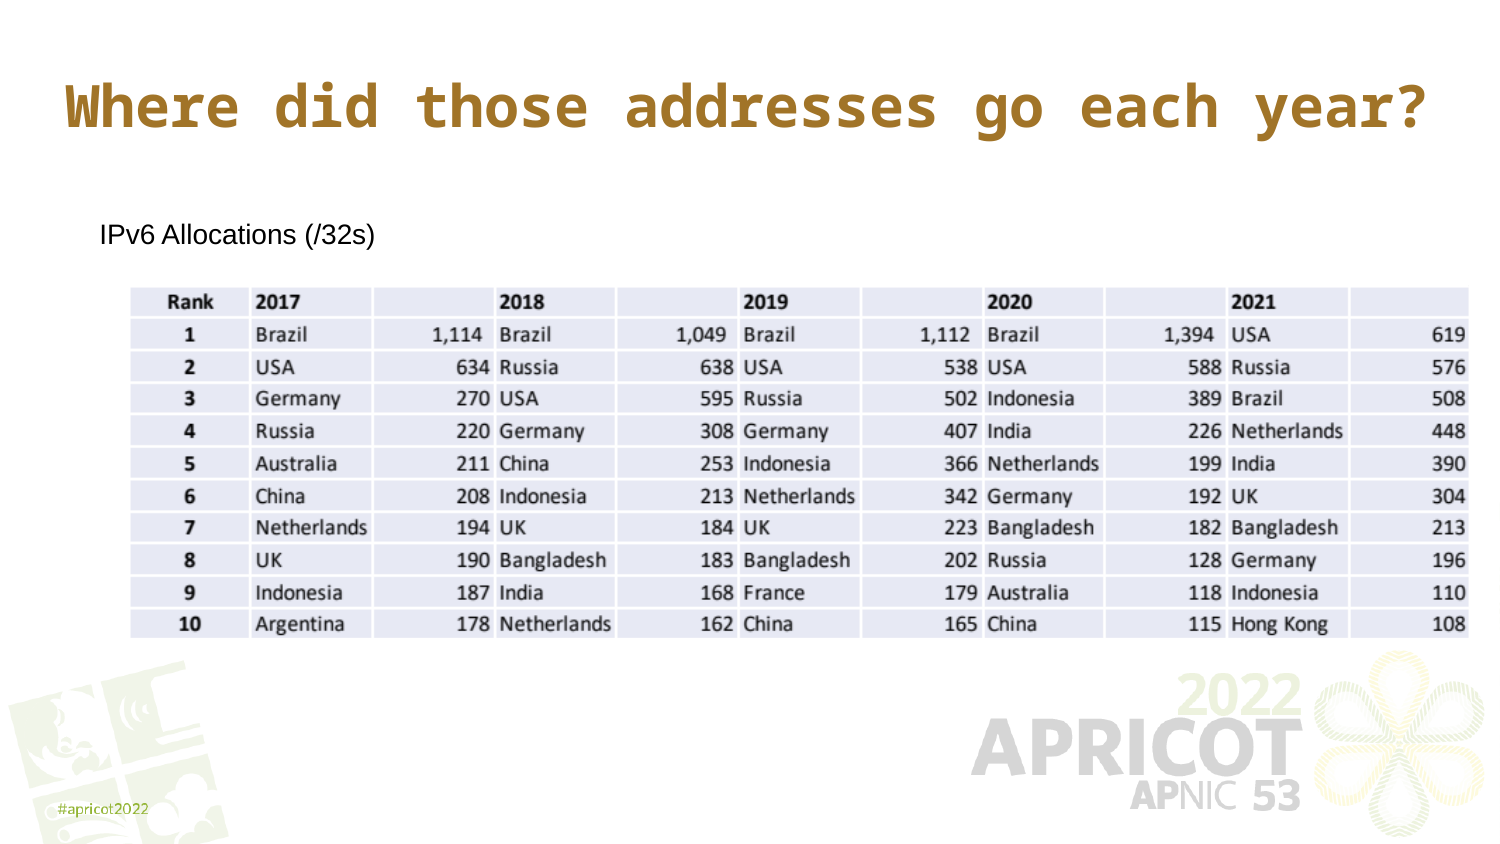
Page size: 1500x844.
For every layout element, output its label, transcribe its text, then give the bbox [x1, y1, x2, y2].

text_box IPv6 Allocations (/32s) [84, 208, 391, 258]
picture [0, 0, 1500, 844]
text_box [927, 637, 1500, 844]
title Where did those addresses go each year? [64, 33, 1436, 175]
